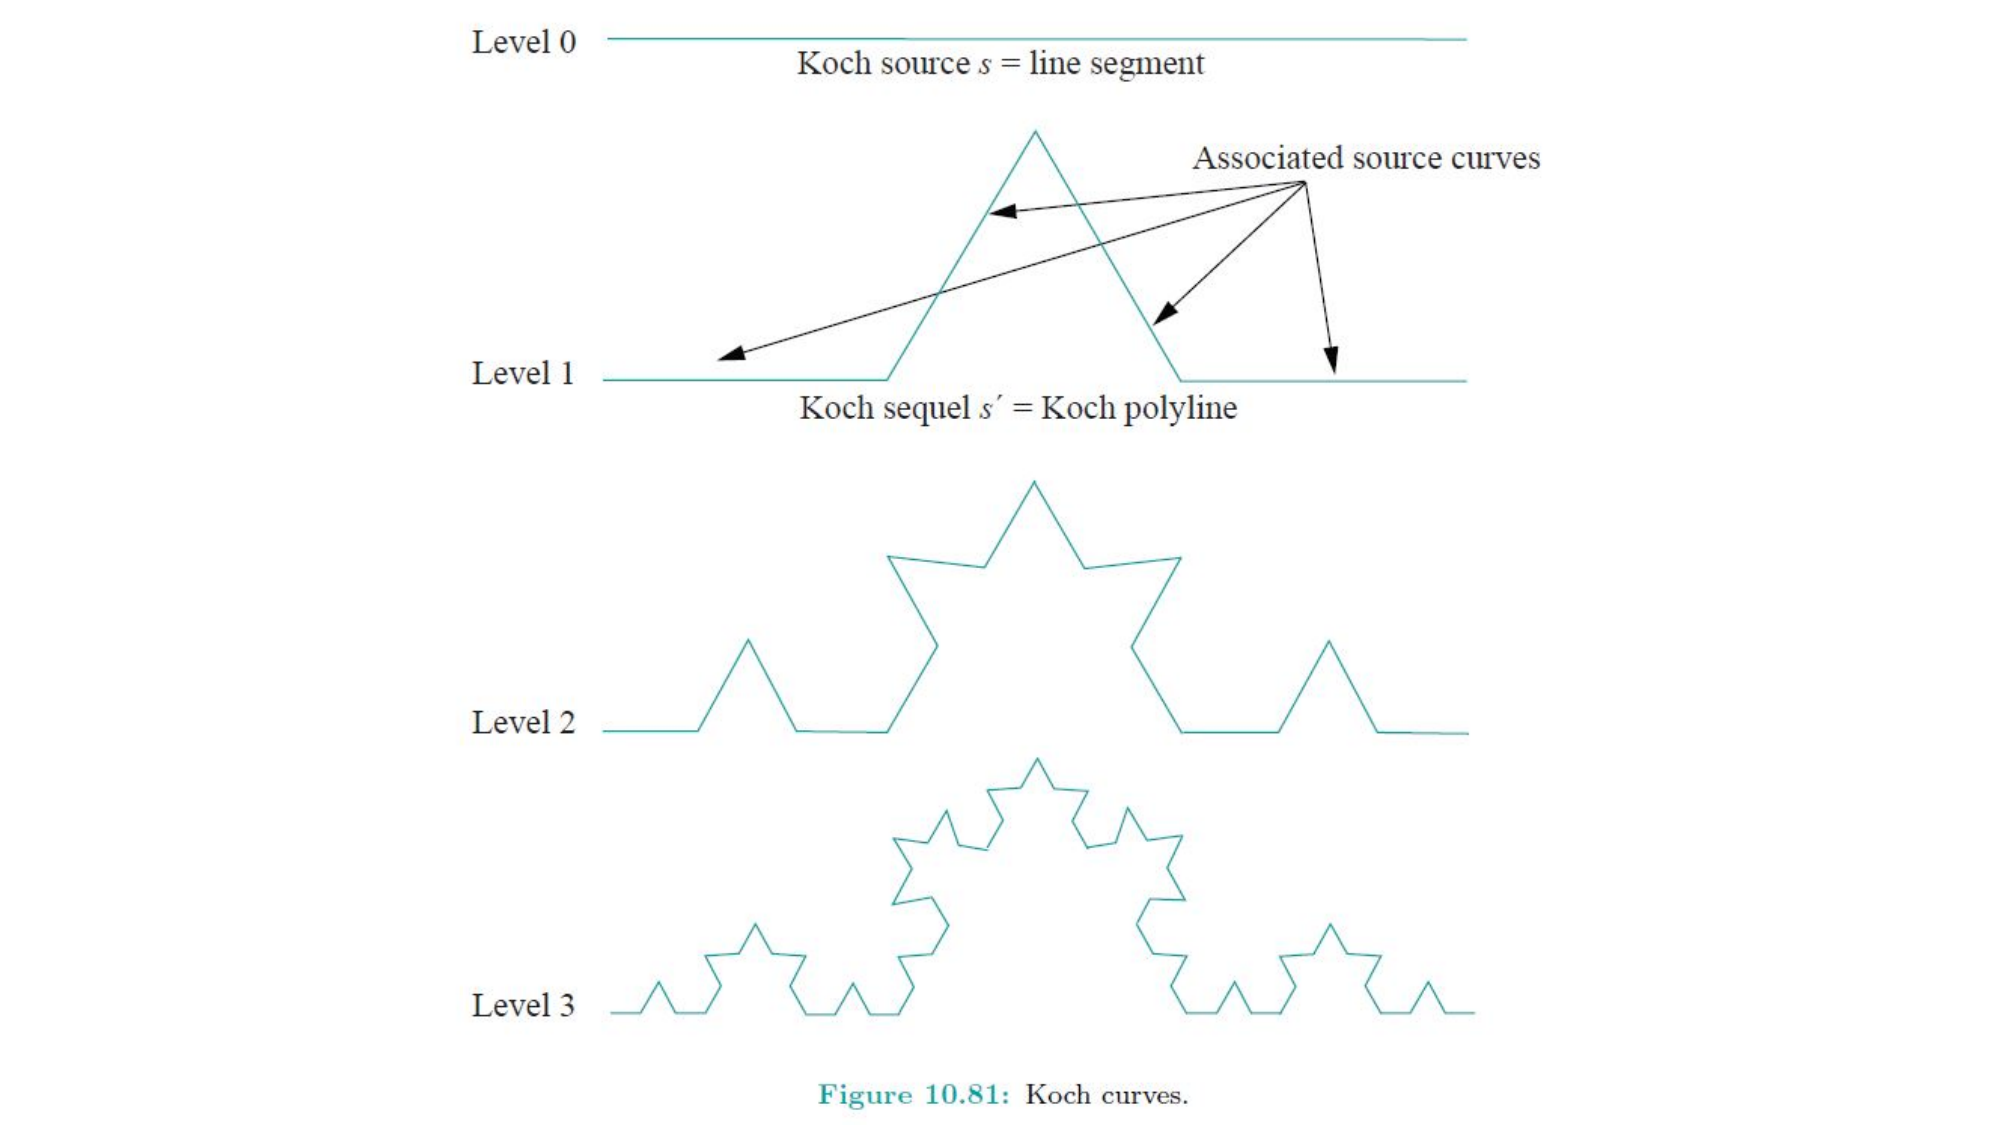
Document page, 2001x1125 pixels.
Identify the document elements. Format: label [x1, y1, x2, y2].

picture [433, 0, 1567, 1125]
